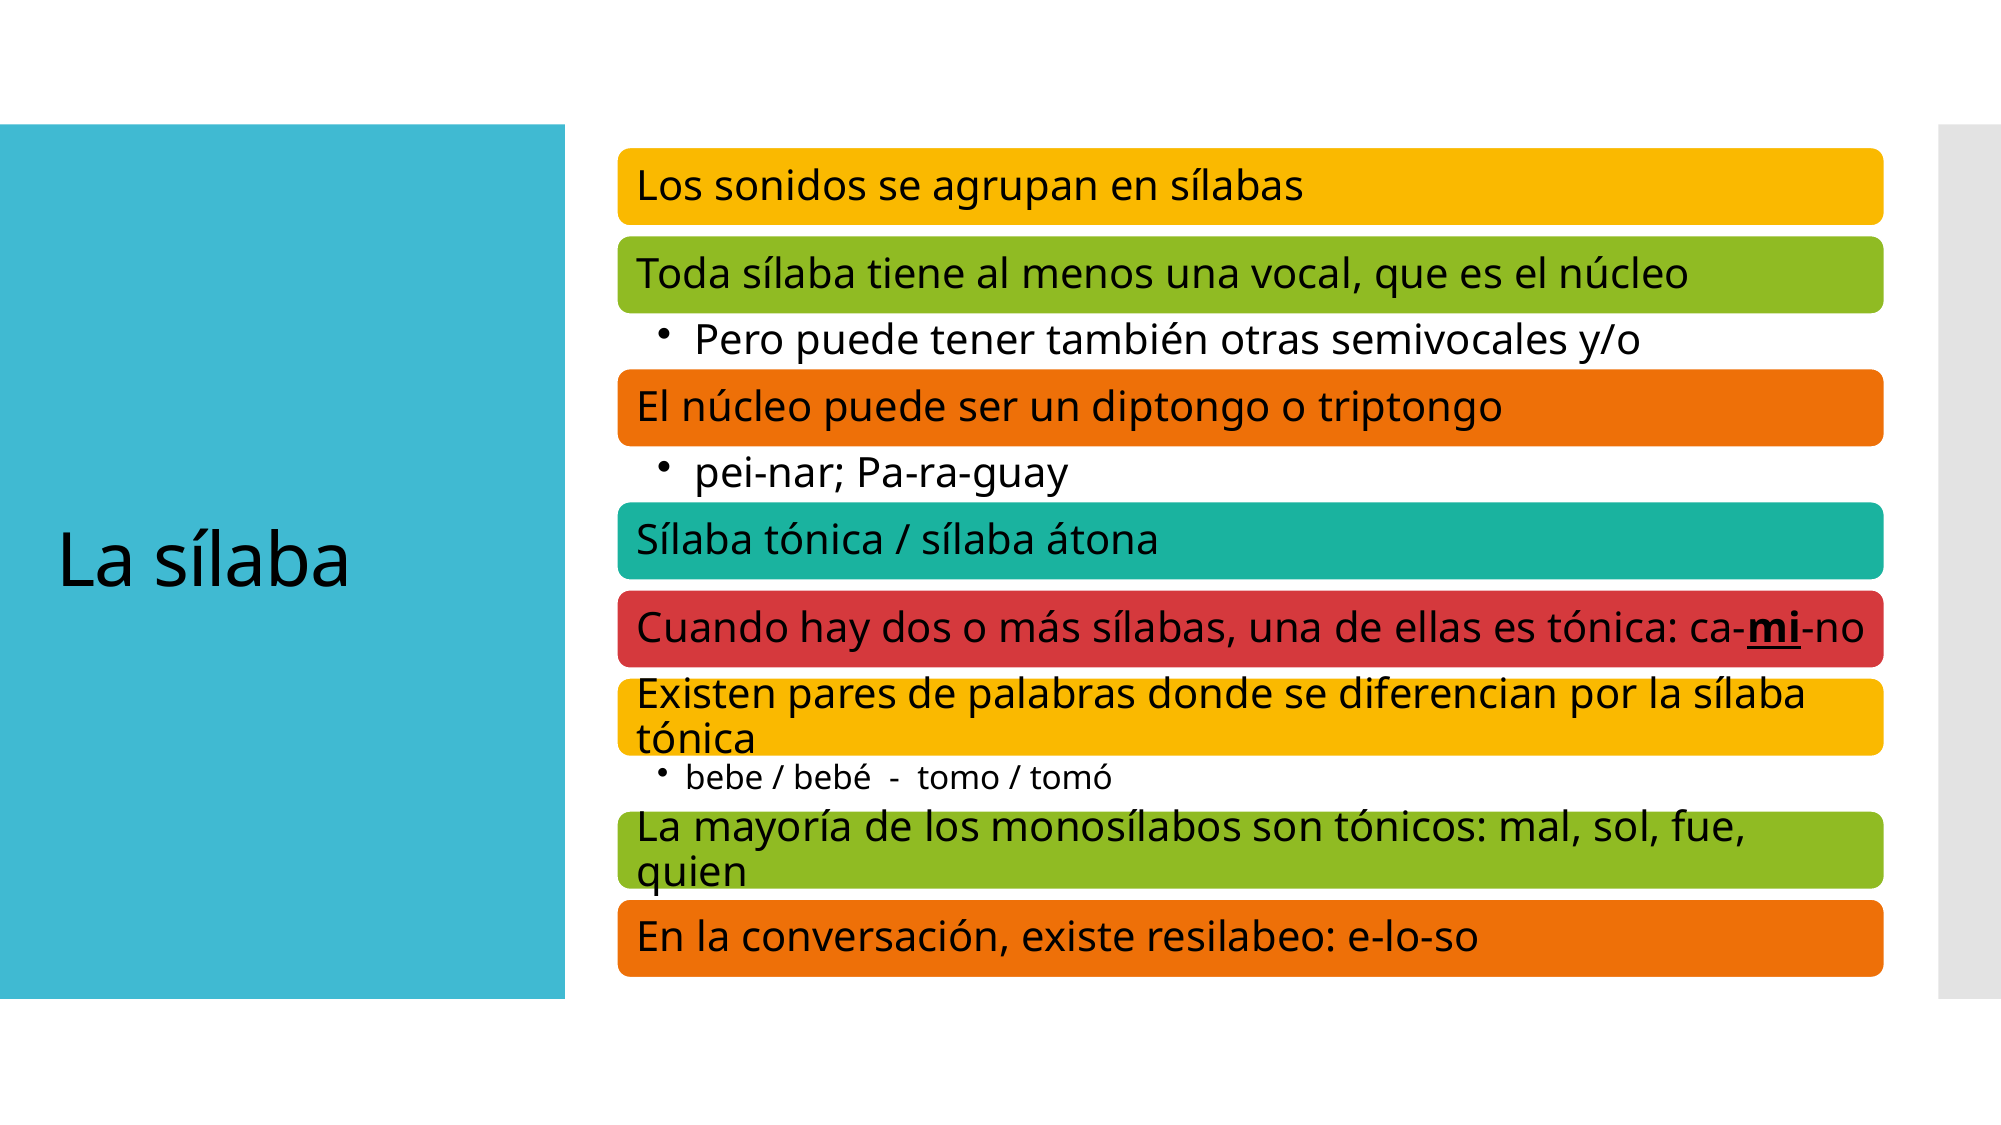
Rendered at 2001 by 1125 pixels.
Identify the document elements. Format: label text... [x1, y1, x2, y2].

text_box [616, 145, 1885, 980]
title La sílaba [41, 184, 525, 940]
